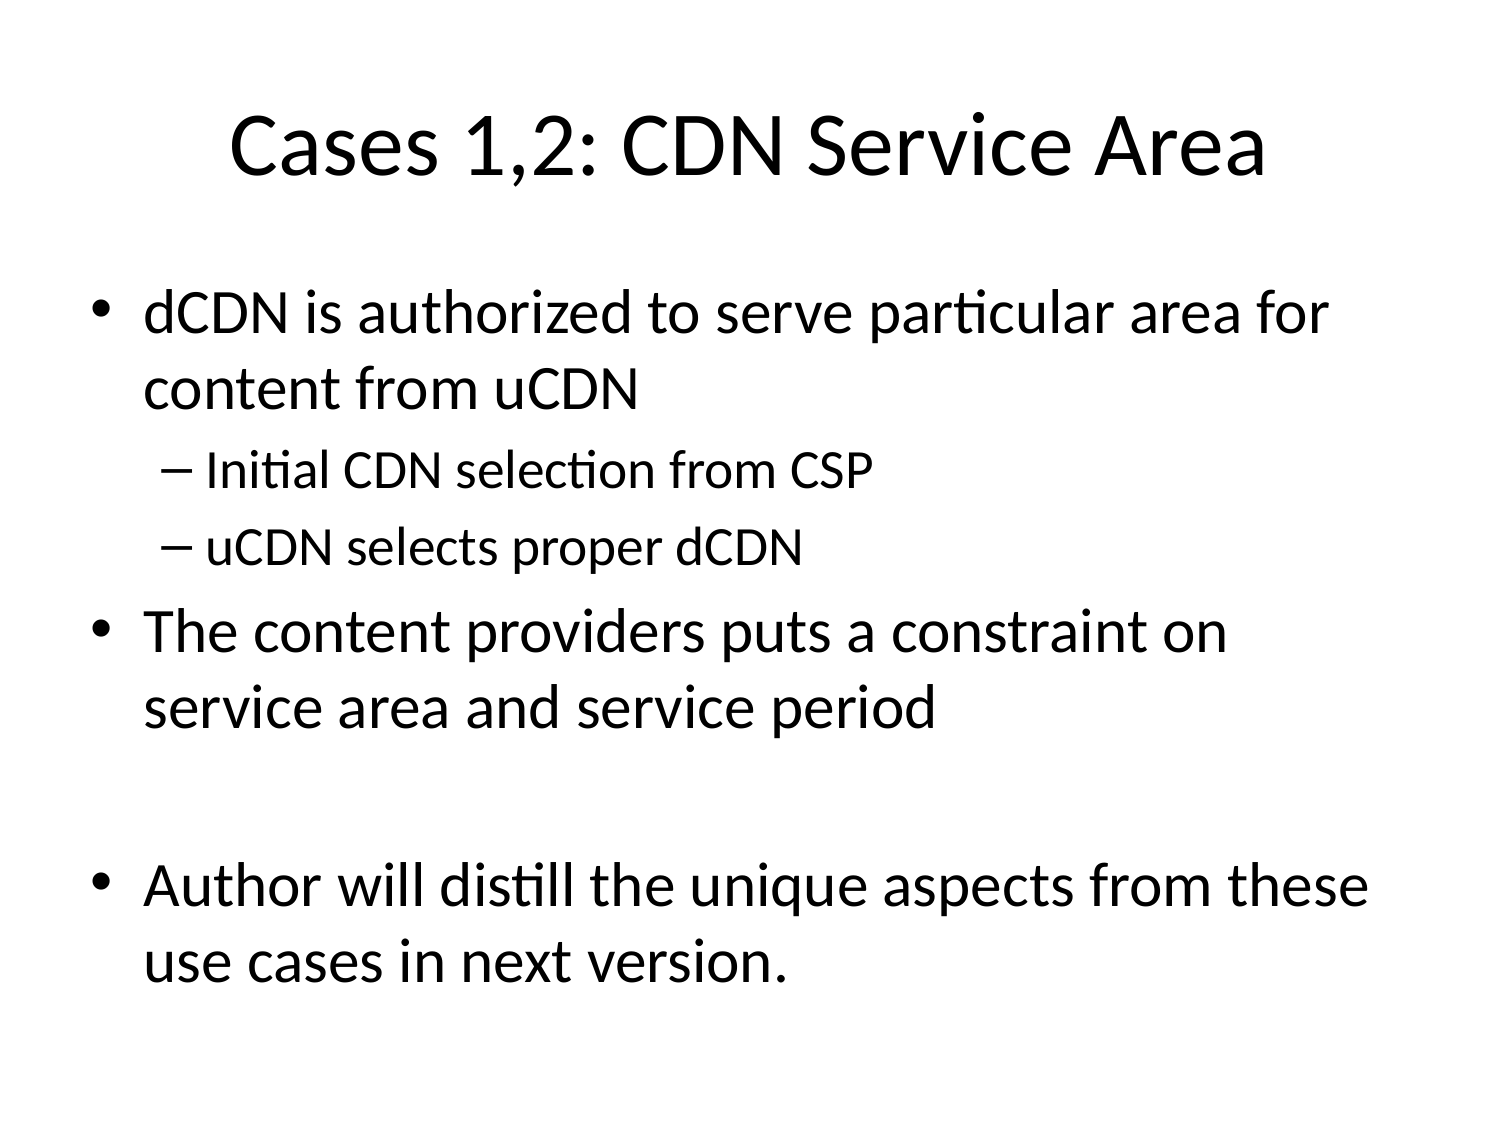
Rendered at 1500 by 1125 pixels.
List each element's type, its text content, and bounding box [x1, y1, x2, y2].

list dCDN is authorized to serve particular area for content from uCDN Initial CDN selection from CSP uCDN selects proper dCDN The content providers puts a constraint on service area and service period Author will distill the unique aspects from these use cases in next version. [75, 262, 1425, 1005]
title Cases 1,2: CDN Service Area [75, 45, 1425, 233]
